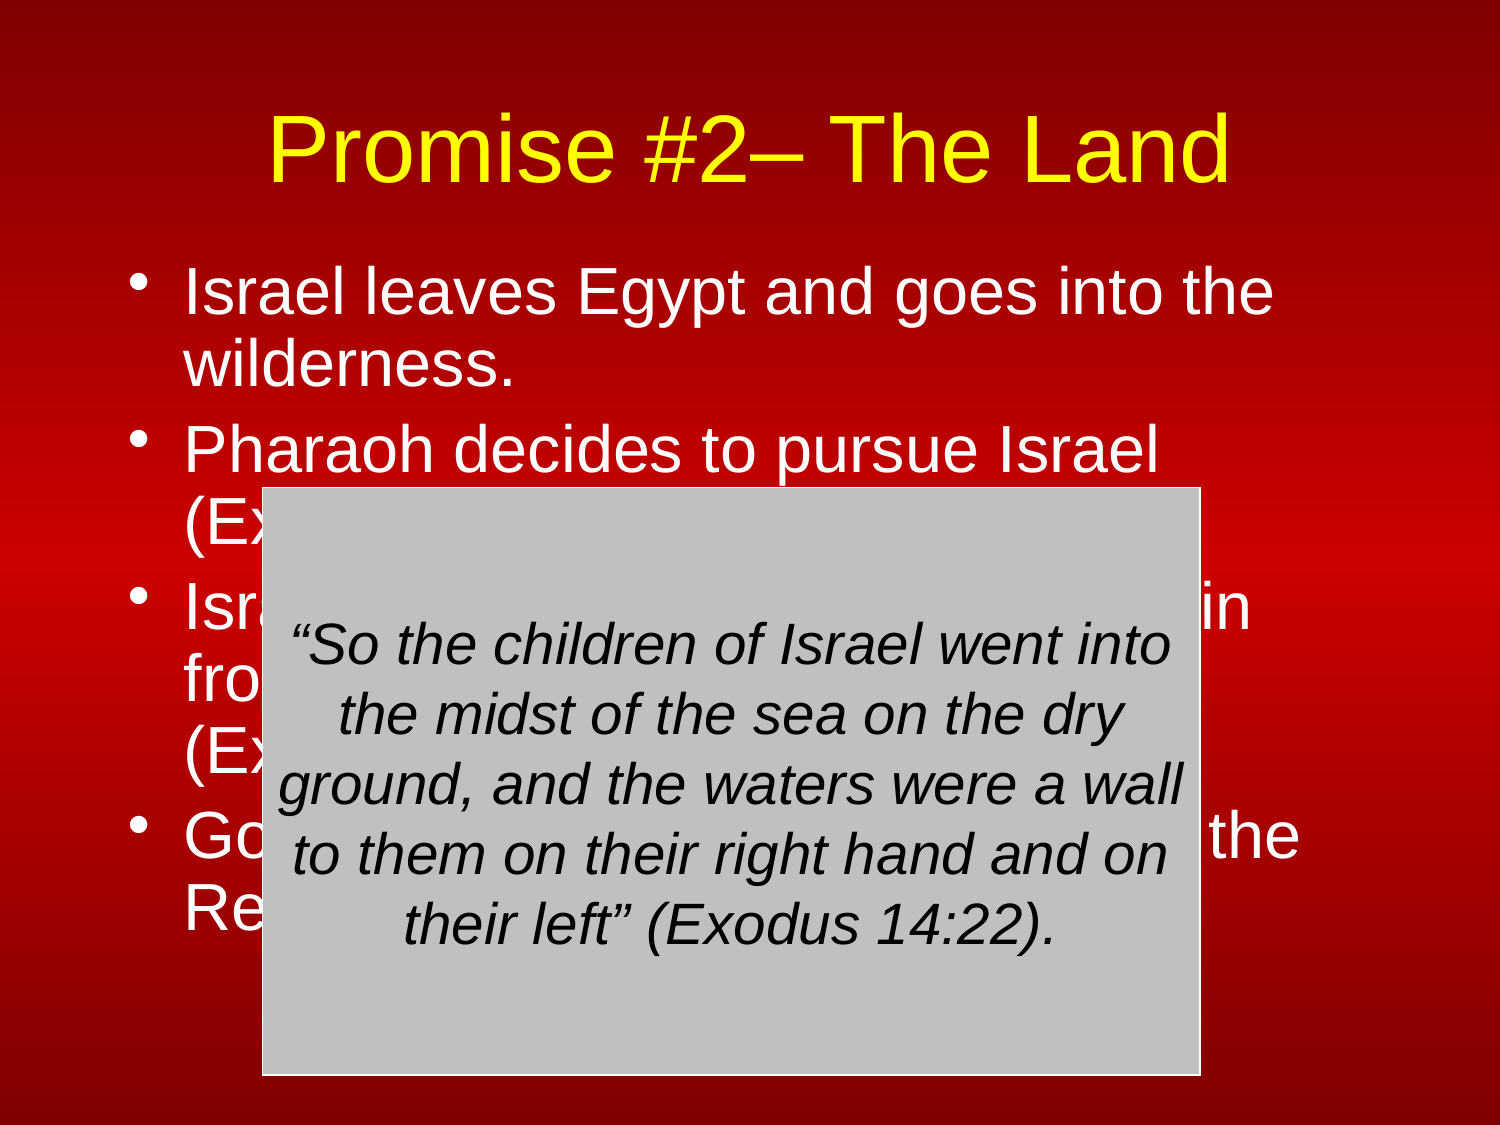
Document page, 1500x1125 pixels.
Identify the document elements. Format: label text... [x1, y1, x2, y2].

list Israel leaves Egypt and goes into the wilderness. Pharaoh decides to pursue Israel (Exodus 14:5-8). Israel is trapped with the Red Sea in front and Pharaoh’s army behind (Exodus 14:9). God allows Israel to cross through the Red Sea on dry ground. [112, 249, 1413, 975]
title Promise #2– The Land [37, 50, 1463, 238]
text_box “So the children of Israel went into the midst of the sea on the dry ground, and the waters were a wall to them on their right hand and on their left” (Exodus 14:22). [262, 487, 1200, 1075]
